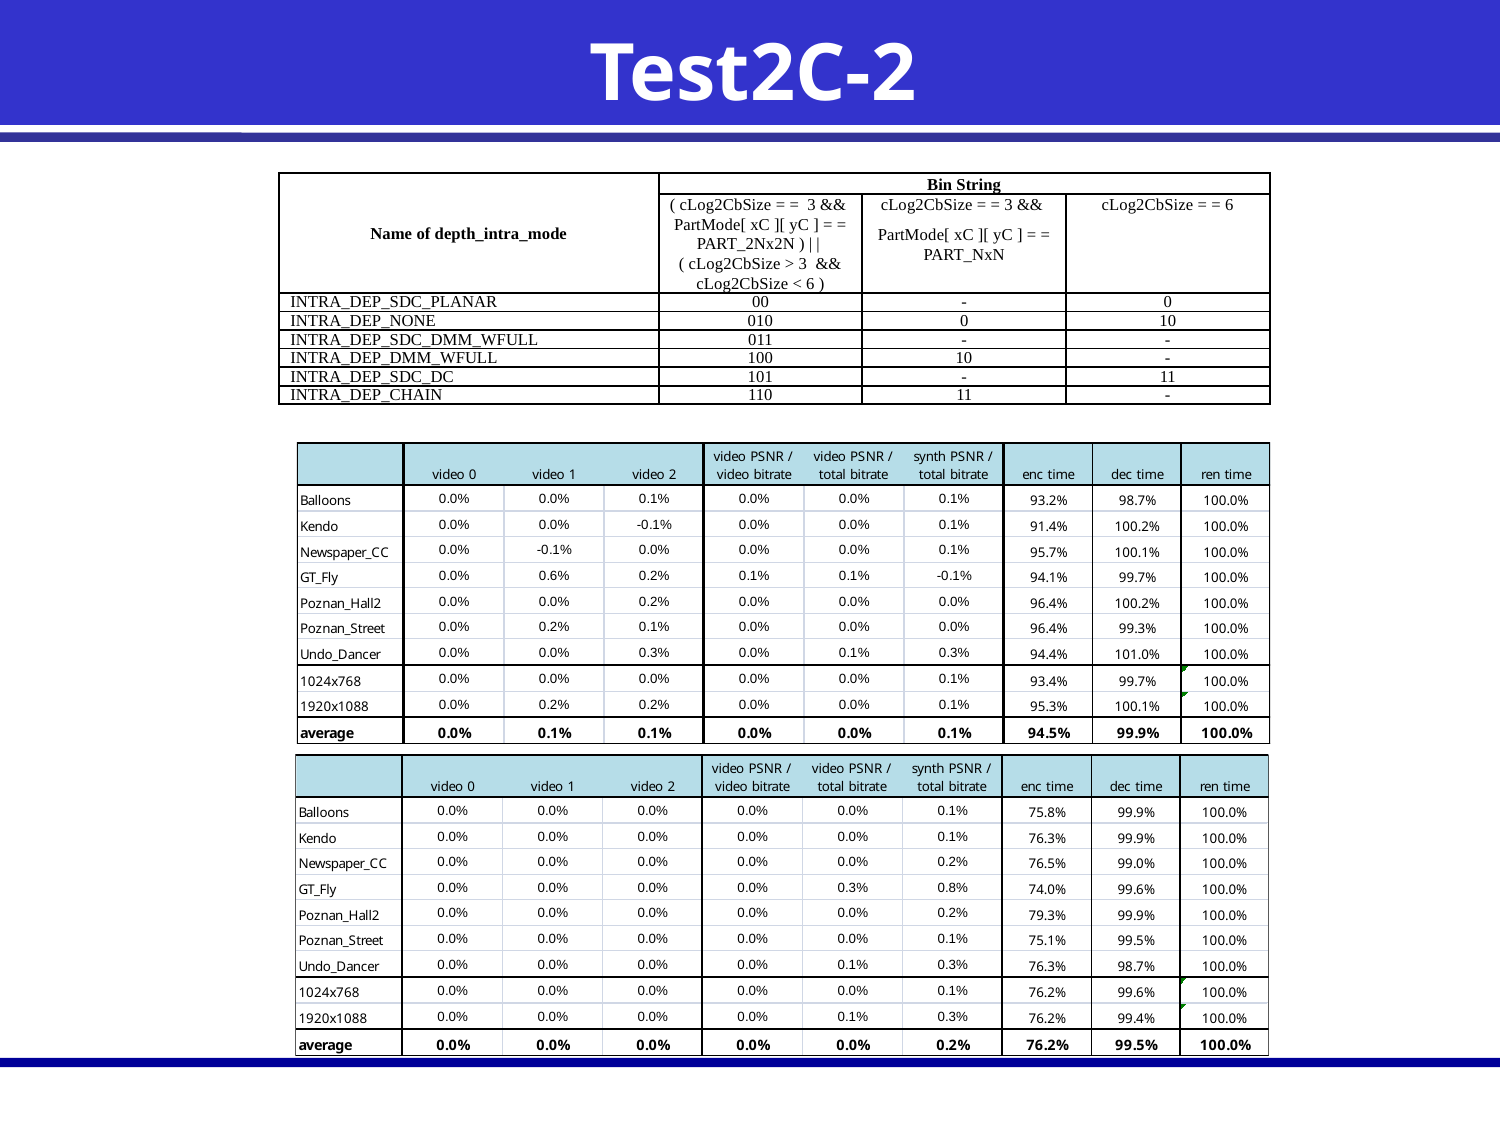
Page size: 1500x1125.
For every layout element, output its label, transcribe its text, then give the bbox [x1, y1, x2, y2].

table_cell 00 [660, 294, 861, 311]
table_cell INTRA_DEP_SDC_DMM_WFULL [280, 331, 658, 348]
table_cell - [1067, 387, 1269, 403]
table_cell 011 [660, 331, 861, 348]
table_cell - [863, 294, 1065, 311]
table_cell ( cLog2CbSize = = 3 && PartMode[ xC ][ yC ] = = PART_2Nx2N ) | | ( cLog2CbSize > 3 && cLog2CbSize < 6 ) [660, 195, 861, 292]
table_cell - [863, 368, 1065, 385]
table_cell 10 [1067, 312, 1269, 329]
table_cell 11 [863, 387, 1065, 403]
table_cell 0 [1067, 294, 1269, 311]
table_cell 100 [660, 349, 861, 366]
table_cell - [863, 331, 1065, 348]
table_cell 11 [1067, 368, 1269, 385]
table_cell - [1067, 331, 1269, 348]
table_cell cLog2CbSize = = 3 && PartMode[ xC ][ yC ] = = PART_NxN [863, 195, 1065, 292]
table_cell 010 [660, 312, 861, 329]
picture [296, 442, 1272, 746]
table_cell INTRA_DEP_NONE [280, 312, 658, 329]
text_box [0, 0, 1500, 75]
table_cell - [1067, 349, 1269, 366]
table_cell cLog2CbSize = = 6 [1067, 195, 1269, 292]
table_cell INTRA_DEP_SDC_PLANAR [280, 294, 658, 311]
picture [295, 754, 1270, 1058]
table_header Bin String [660, 174, 1269, 193]
title Test2C-2 [46, 75, 1460, 125]
table_header Name of depth_intra_mode [280, 174, 658, 292]
table_cell INTRA_DEP_DMM_WFULL [280, 349, 658, 366]
table_cell 110 [660, 387, 861, 403]
table_cell 101 [660, 368, 861, 385]
table_cell INTRA_DEP_CHAIN [280, 387, 658, 403]
table_cell 0 [863, 312, 1065, 329]
table_cell INTRA_DEP_SDC_DC [280, 368, 658, 385]
table_cell 10 [863, 349, 1065, 366]
list [0, 125, 1500, 1038]
